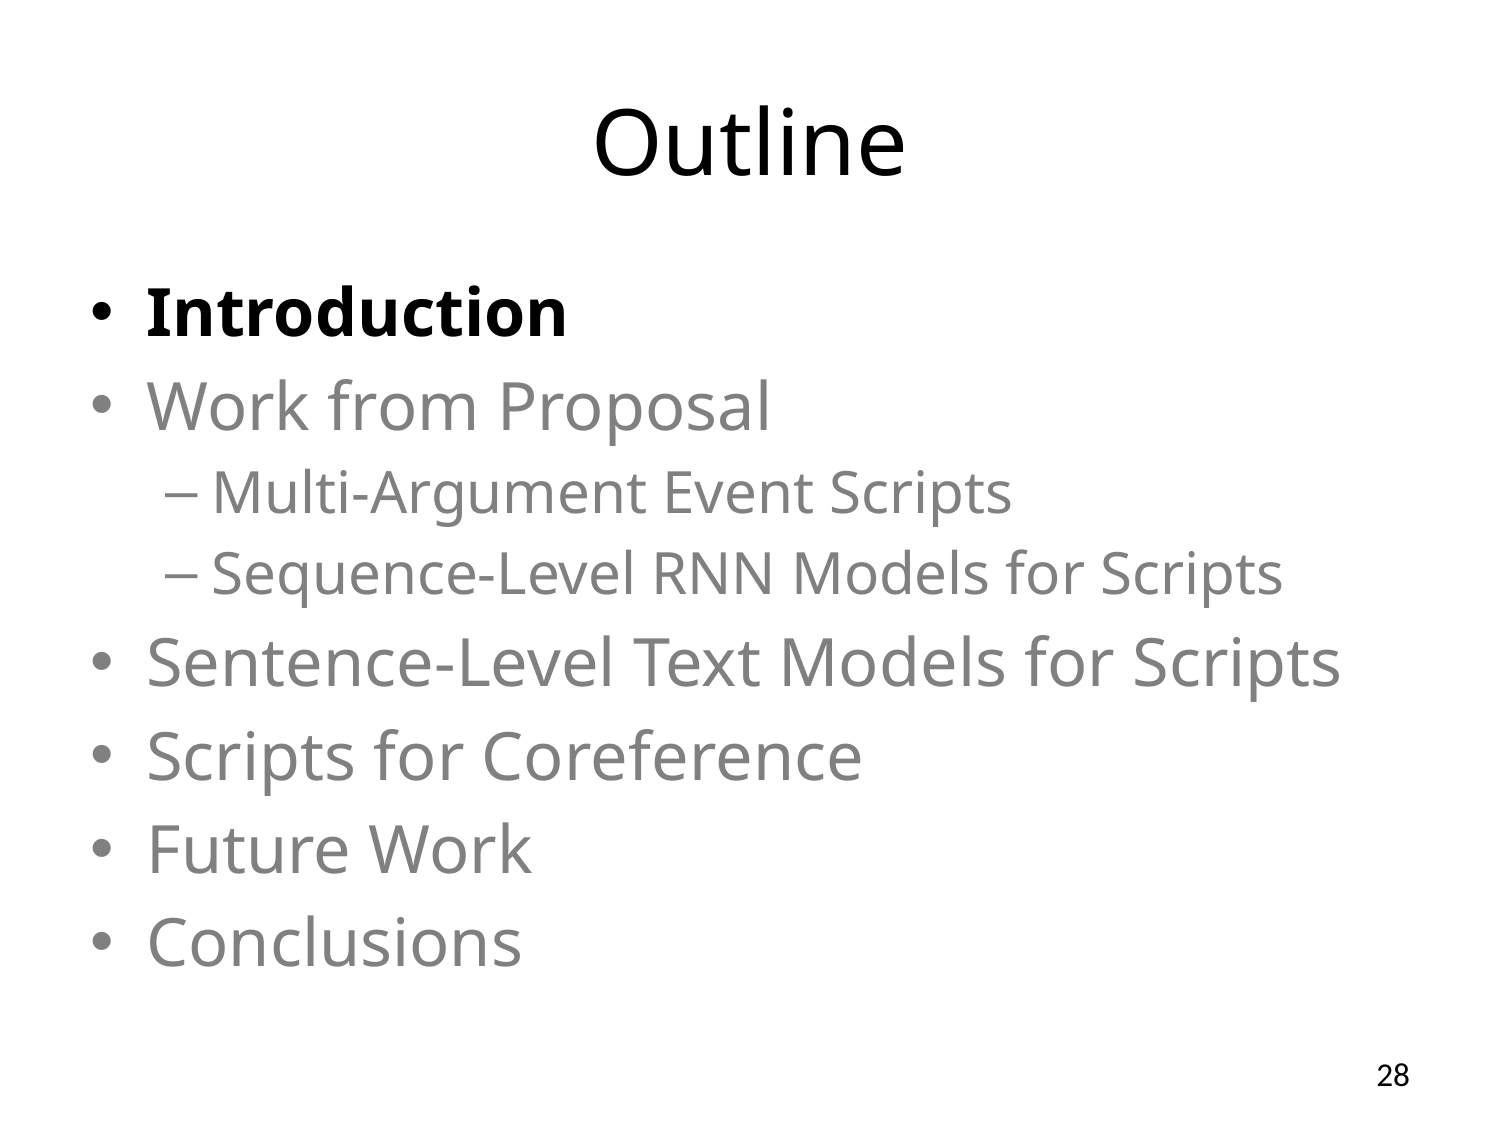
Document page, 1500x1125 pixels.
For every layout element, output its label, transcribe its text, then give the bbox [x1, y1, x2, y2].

slide_number 28 [1074, 1042, 1425, 1103]
title Outline [75, 45, 1425, 233]
list Introduction Work from Proposal Multi-Argument Event Scripts Sequence-Level RNN Models for Scripts Sentence-Level Text Models for Scripts Scripts for Coreference Future Work Conclusions [75, 262, 1425, 1005]
